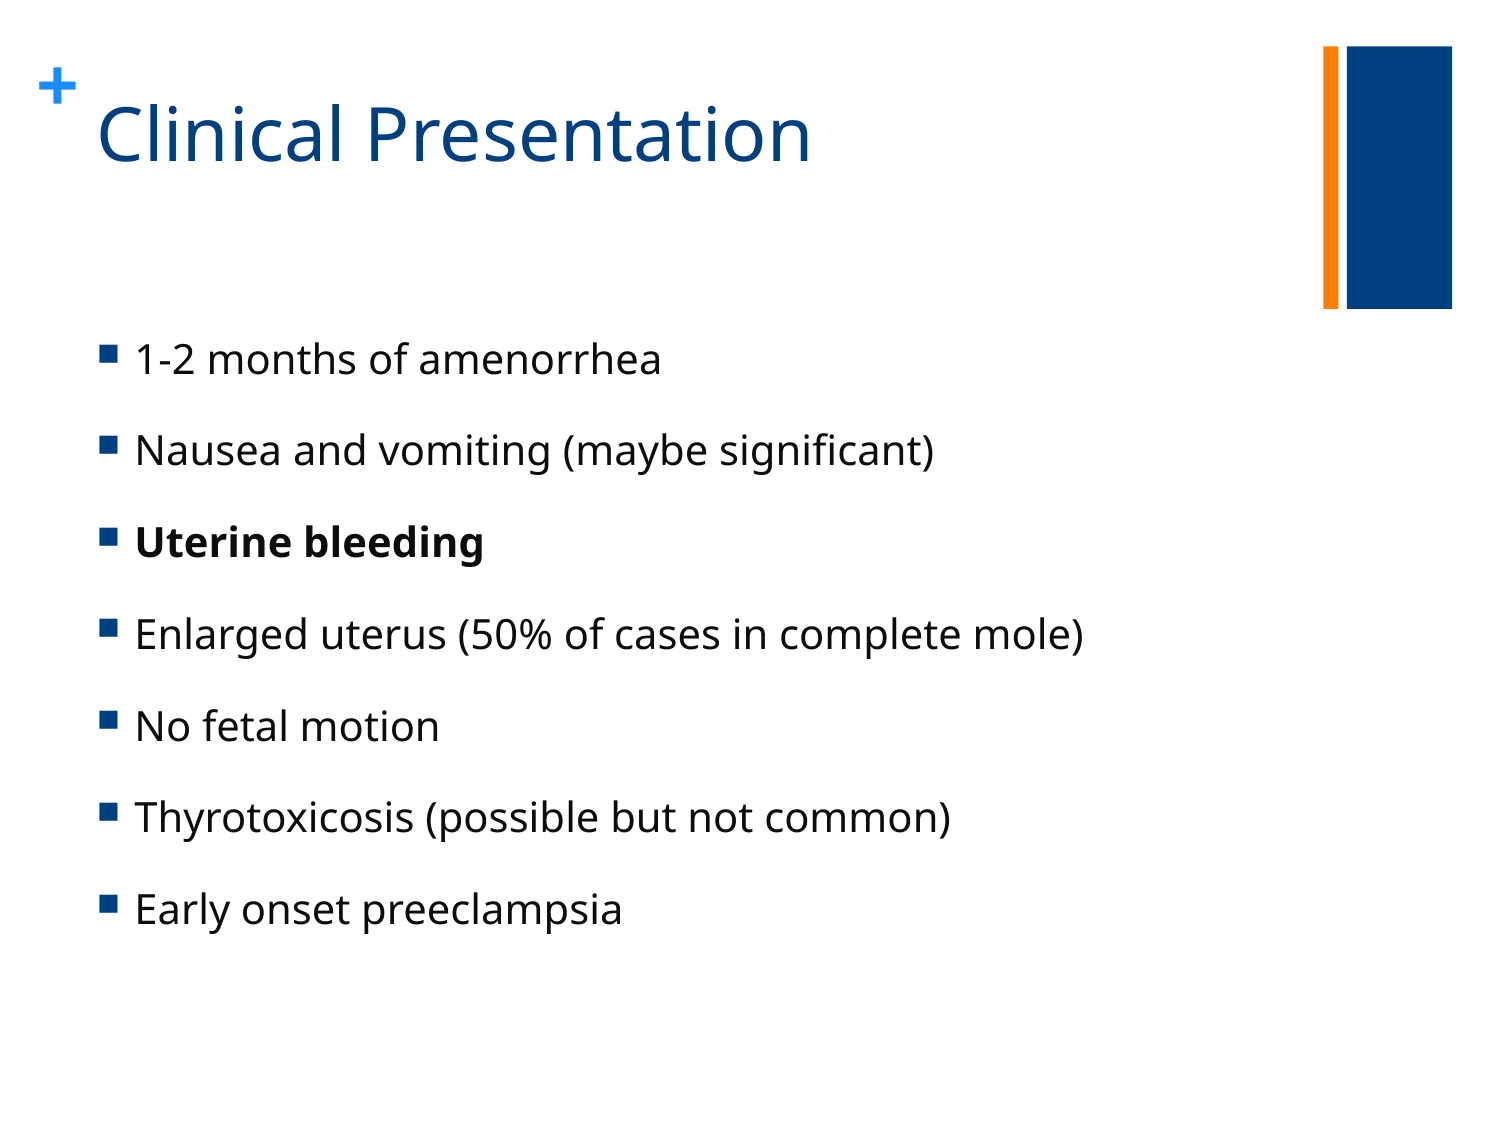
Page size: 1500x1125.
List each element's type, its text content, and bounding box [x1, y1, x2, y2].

list 1-2 months of amenorrhea Nausea and vomiting (maybe significant) Uterine bleeding Enlarged uterus (50% of cases in complete mole) No fetal motion Thyrotoxicosis (possible but not common) Early onset preeclampsia [81, 324, 1322, 1005]
title Clinical Presentation [81, 79, 1322, 263]
